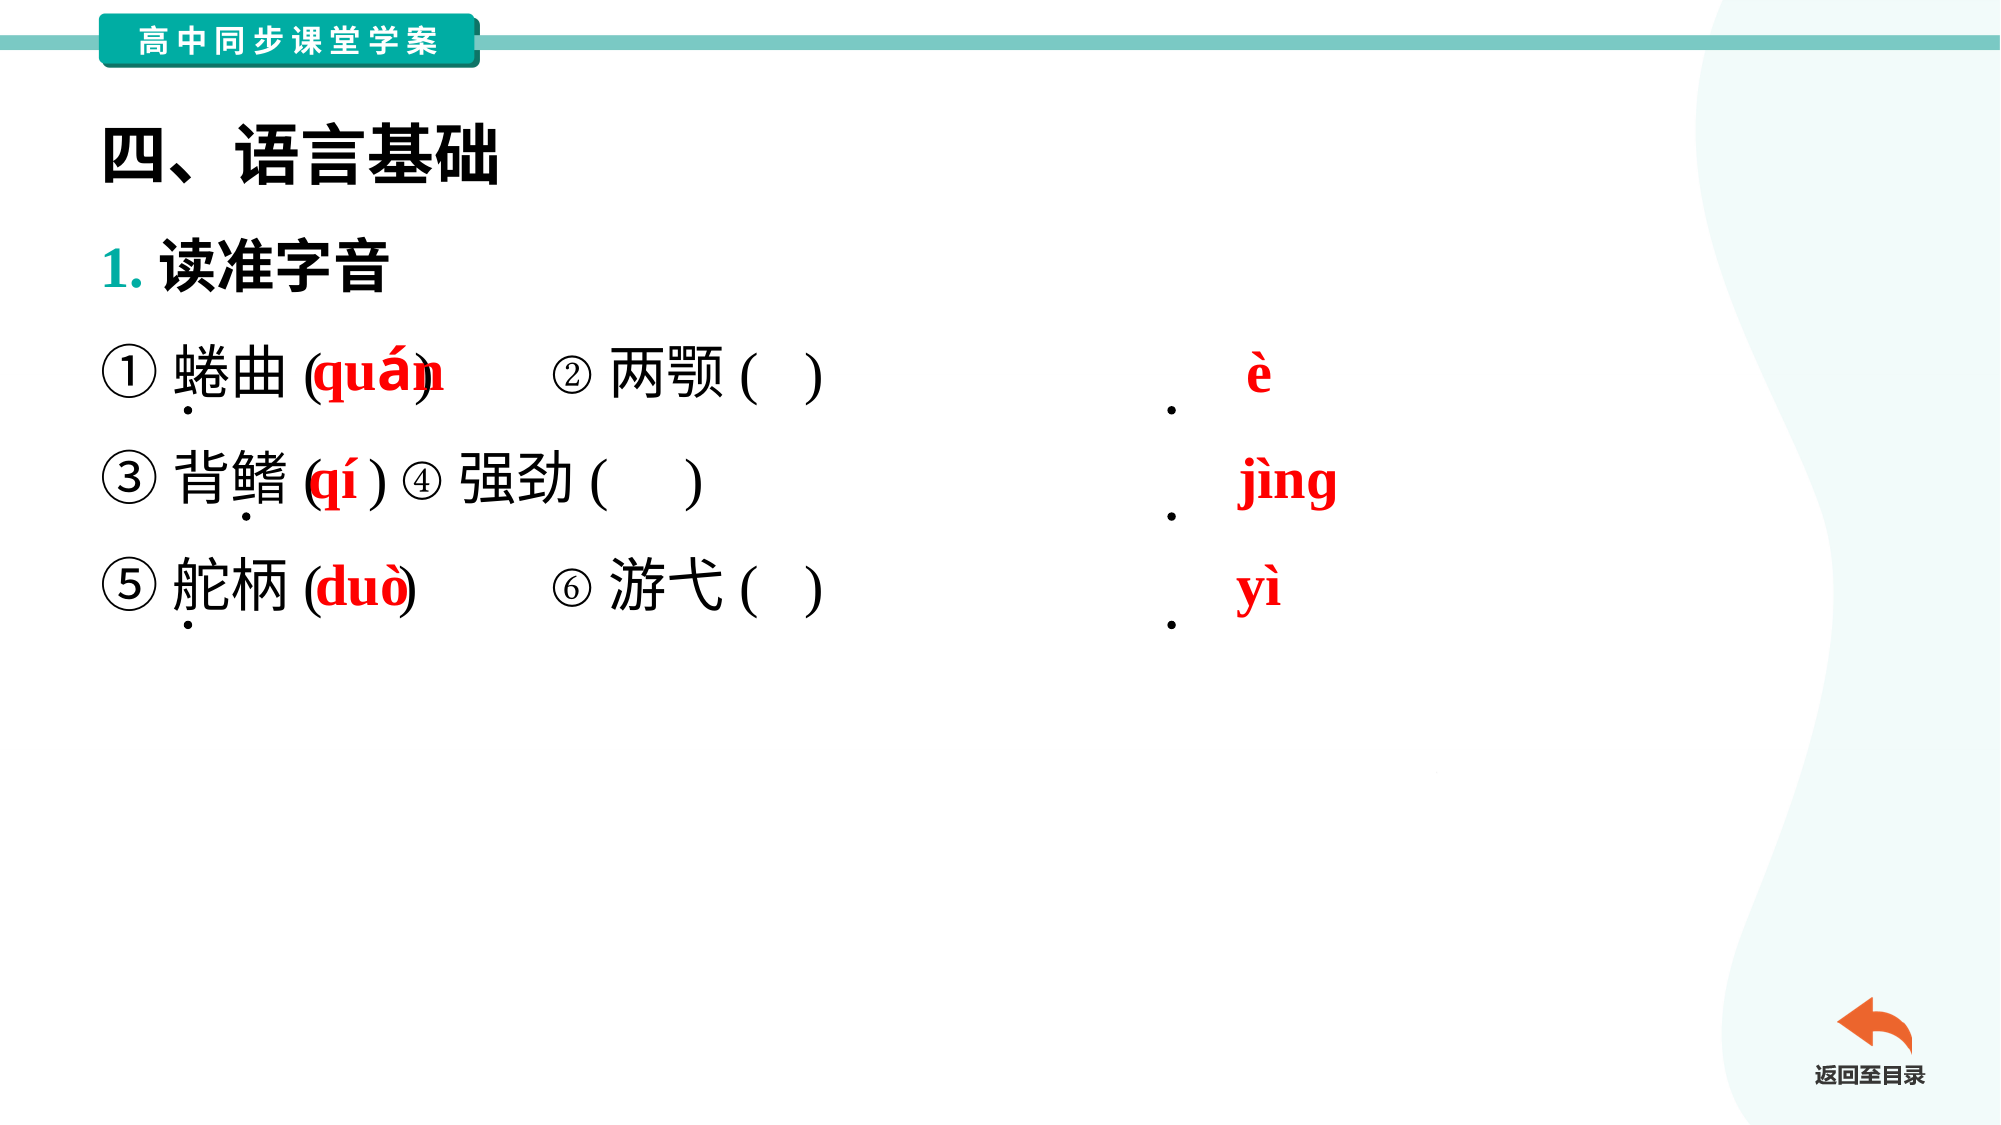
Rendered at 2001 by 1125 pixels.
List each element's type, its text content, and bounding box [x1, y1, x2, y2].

text_box [242, 512, 251, 521]
text_box è [1225, 300, 1294, 405]
text_box [1167, 512, 1176, 521]
text_box qí [287, 406, 379, 511]
text_box [183, 620, 193, 630]
text_box quán [293, 300, 464, 403]
text_box 1.读准字音 ①蜷曲( ) ②两颚( ) ③背鳍( ) ④强劲( ) ⑤舵柄( ) ⑥游弋( ) [100, 192, 1899, 618]
picture [0, 0, 2000, 1125]
text_box [1167, 406, 1176, 415]
text_box 四、语言基础 [100, 76, 1899, 192]
text_box [183, 406, 193, 415]
text_box yì [1214, 512, 1303, 617]
text_box jìnɡ [1217, 406, 1360, 511]
text_box duò [293, 512, 431, 617]
text_box [1167, 620, 1176, 630]
